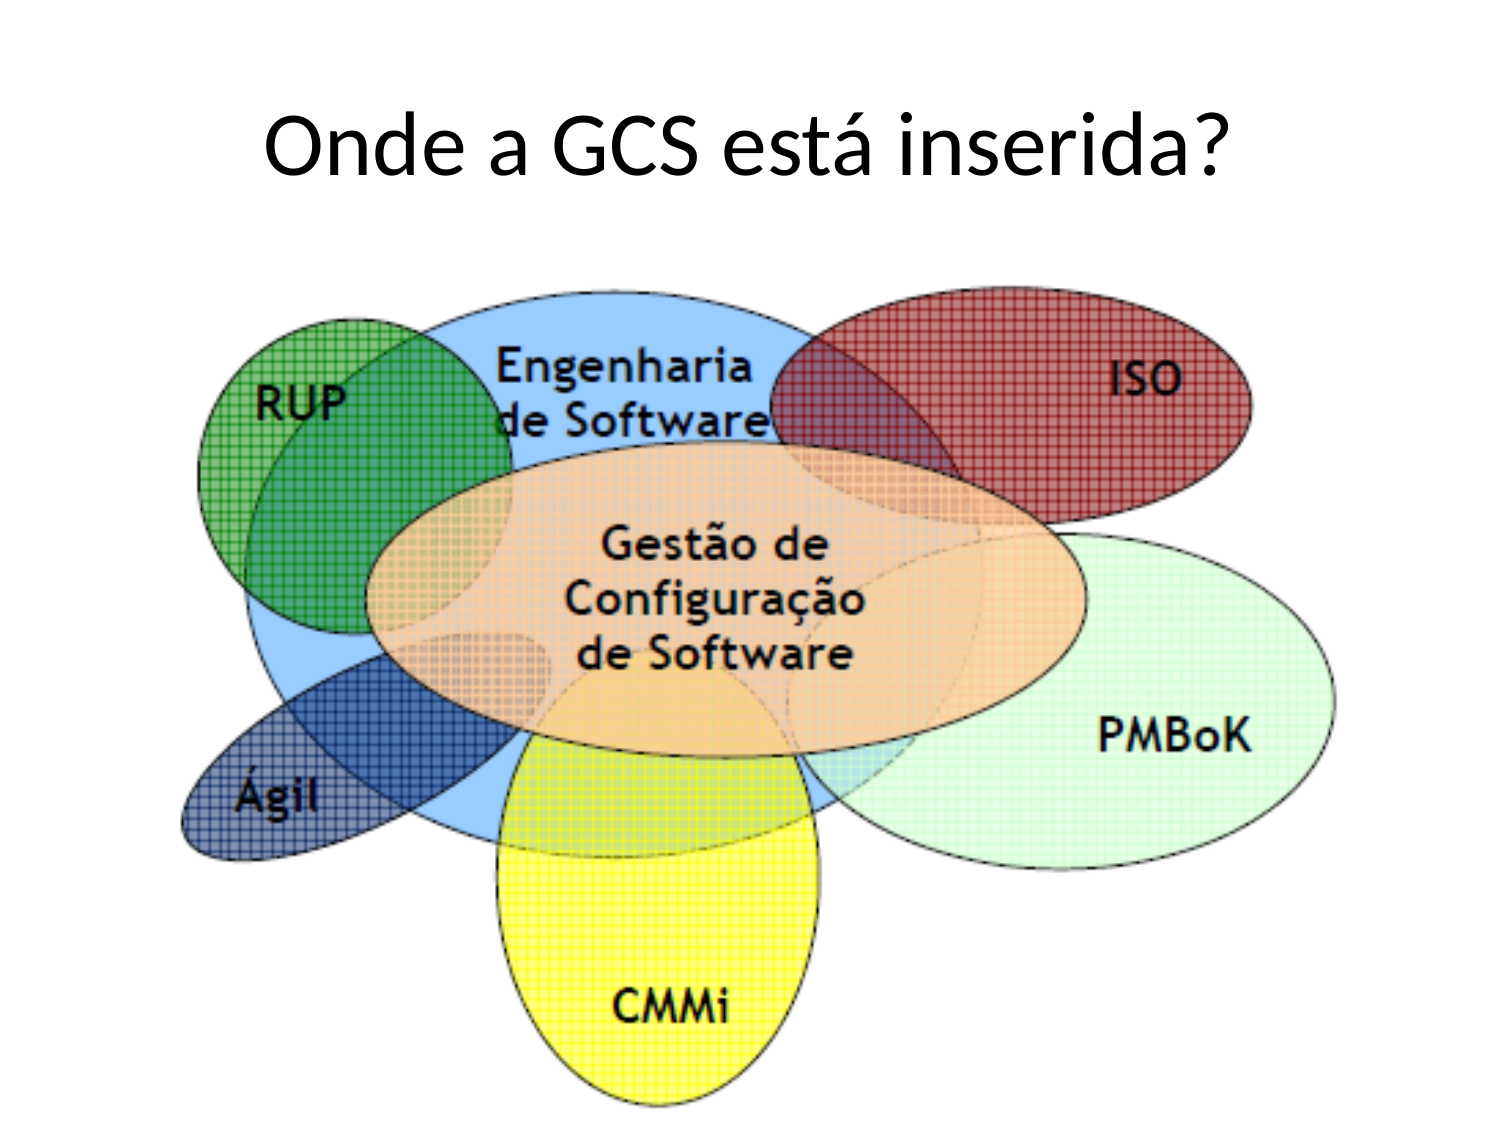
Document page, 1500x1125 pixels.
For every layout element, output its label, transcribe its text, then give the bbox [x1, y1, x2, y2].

title Onde a GCS está inserida? [75, 45, 1425, 233]
picture [108, 224, 1393, 1125]
